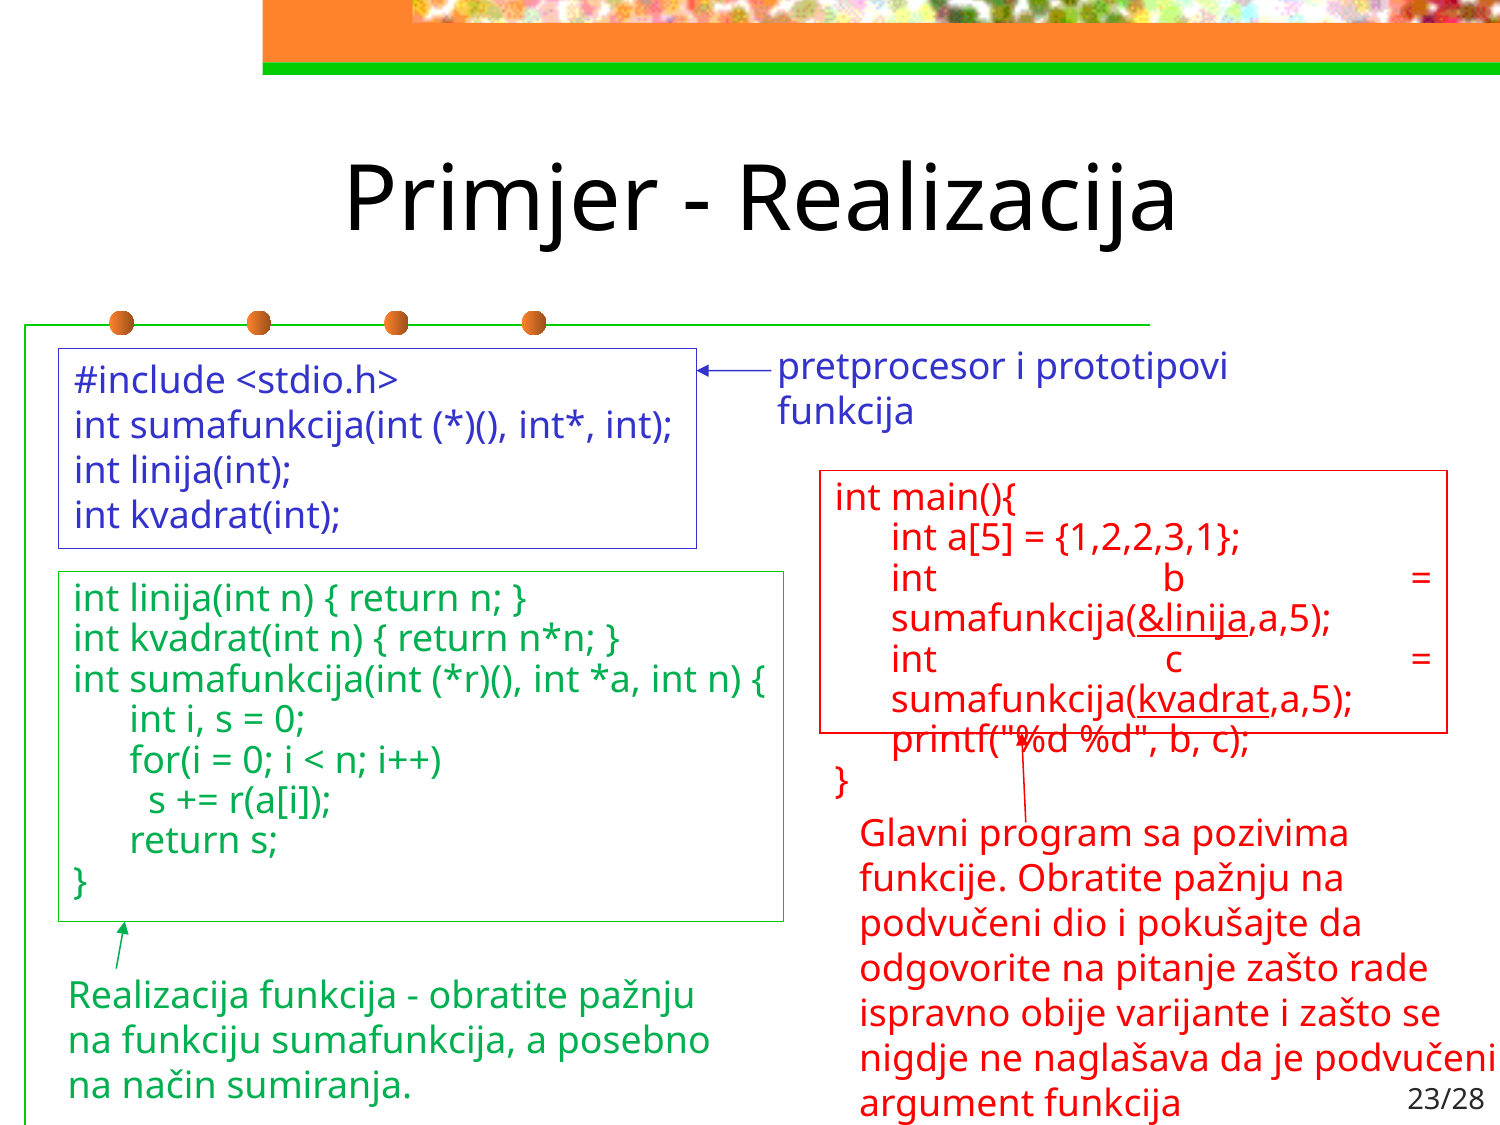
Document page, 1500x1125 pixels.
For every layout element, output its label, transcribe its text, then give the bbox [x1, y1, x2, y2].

text_box int linija(int n) { return n; } int kvadrat(int n) { return n*n; } int sumafunkcija(int (*r)(), int *a, int n) { int i, s = 0; for(i = 0; i < n; i++) s += r(a[i]); return s; } [58, 571, 784, 922]
text_box int main(){ int a[5] = {1,2,2,3,1}; int b = sumafunkcija(&linija,a,5); int c = sumafunkcija(kvadrat,a,5); printf("%d %d", b, c); } [819, 470, 1447, 733]
text_box Realizacija funkcija - obratite pažnju na funkciju sumafunkcija, a posebno na način sumiranja. [53, 964, 741, 1114]
text_box [696, 364, 772, 377]
list #include <stdio.h> int sumafunkcija(int (*)(), int*, int); int linija(int); int kvadrat(int); [58, 348, 697, 549]
text_box pretprocesor i prototipovi funkcija [762, 334, 1388, 440]
text_box Glavni program sa pozivima funkcije. Obratite pažnju na podvučeni dio i pokušajte da odgovorite na pitanje zašto rade ispravno obije varijante i zašto se nigdje ne naglašava da je podvučeni argument funkcija [844, 801, 1500, 1125]
title Primjer - Realizacija [124, 99, 1400, 288]
text_box [116, 921, 129, 969]
picture [412, 0, 1500, 23]
text_box [1016, 733, 1029, 823]
text_box 23/28 [1374, 1072, 1500, 1123]
